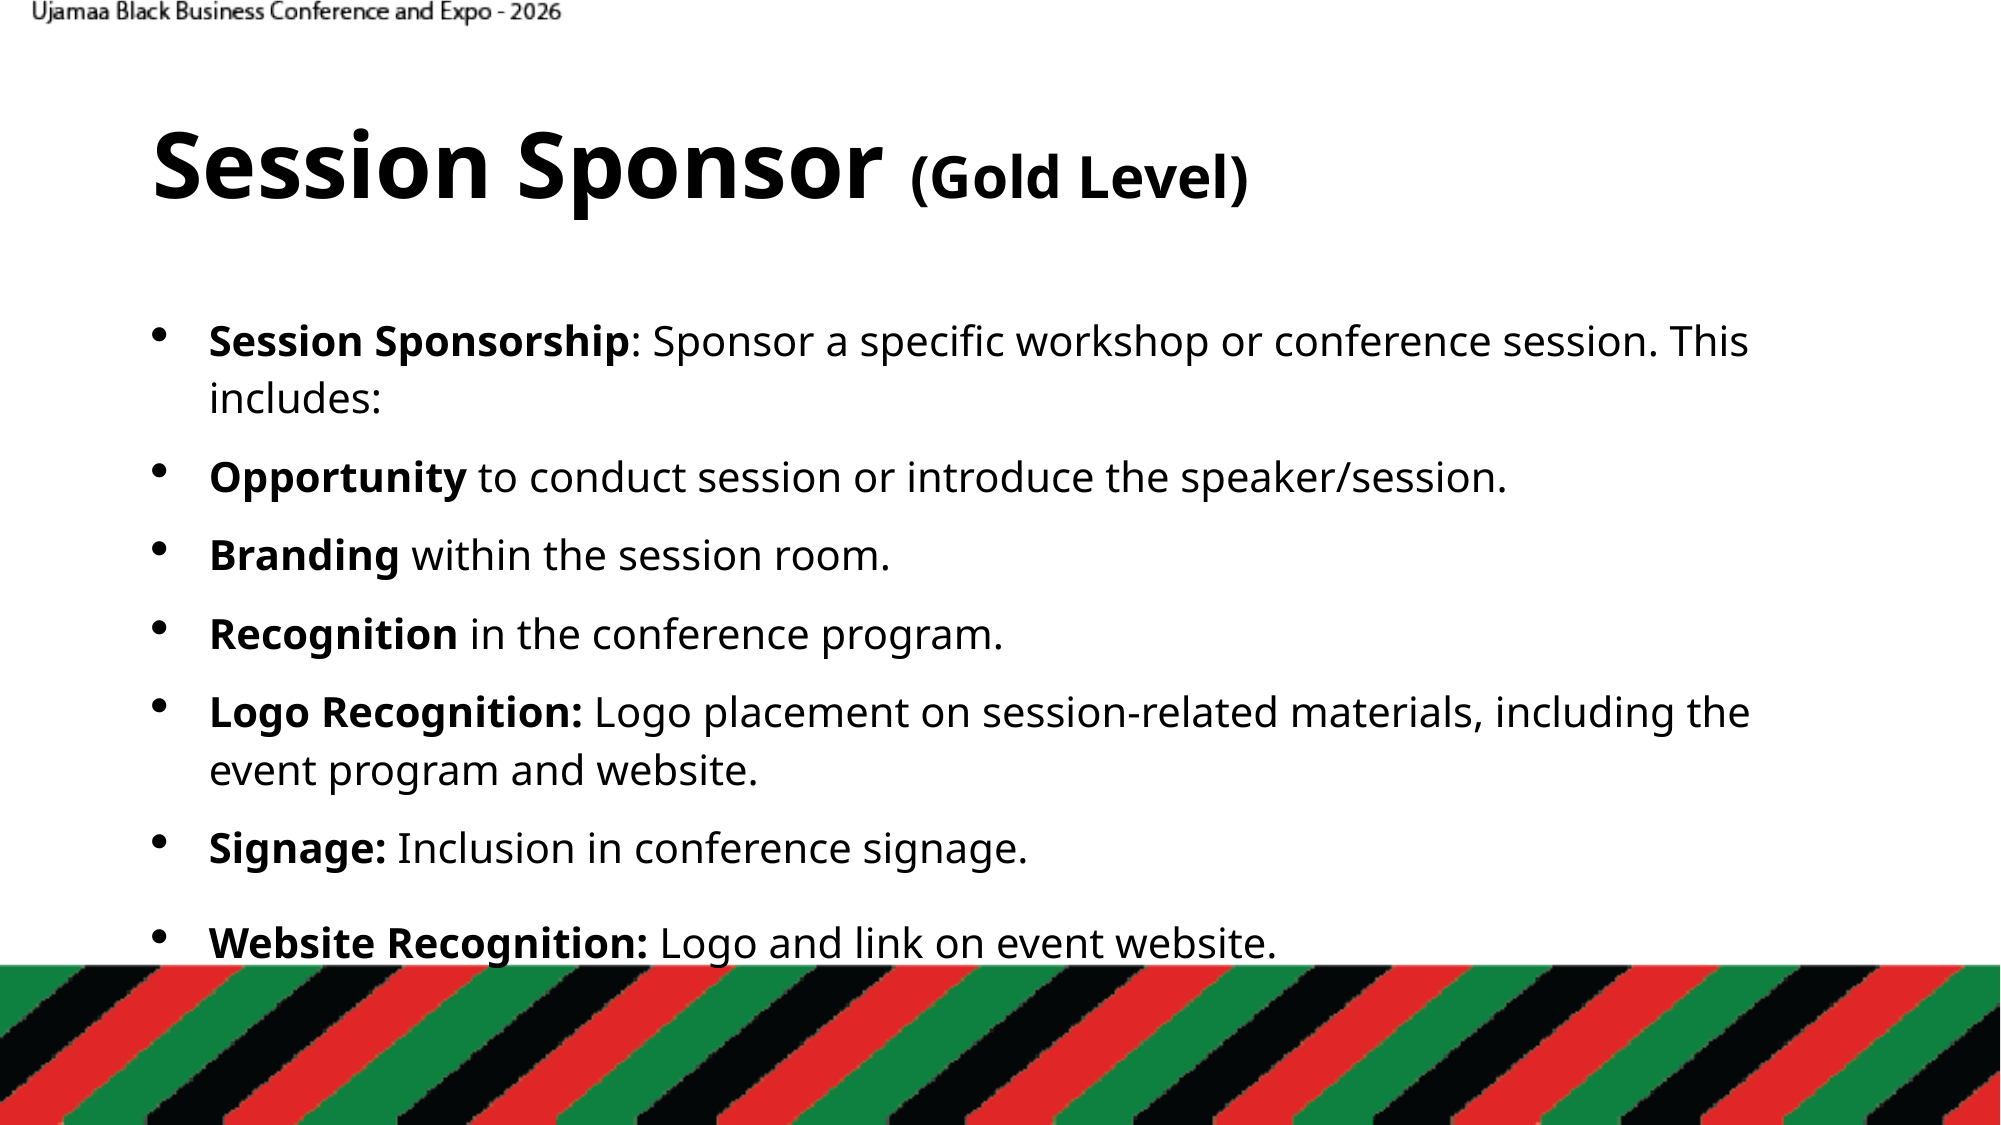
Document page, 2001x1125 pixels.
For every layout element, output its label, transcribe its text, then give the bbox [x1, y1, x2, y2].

title Session Sponsor (Gold Level) [137, 59, 1863, 278]
list Session Sponsorship: Sponsor a specific workshop or conference session. This includes: Opportunity to conduct session or introduce the speaker/session. Branding within the session room. Recognition in the conference program. Logo Recognition: Logo placement on session-related materials, including the event program and website. Signage: Inclusion in conference signage. Website Recognition: Logo and link on event website. [137, 299, 1863, 1014]
picture [0, 0, 2001, 1125]
